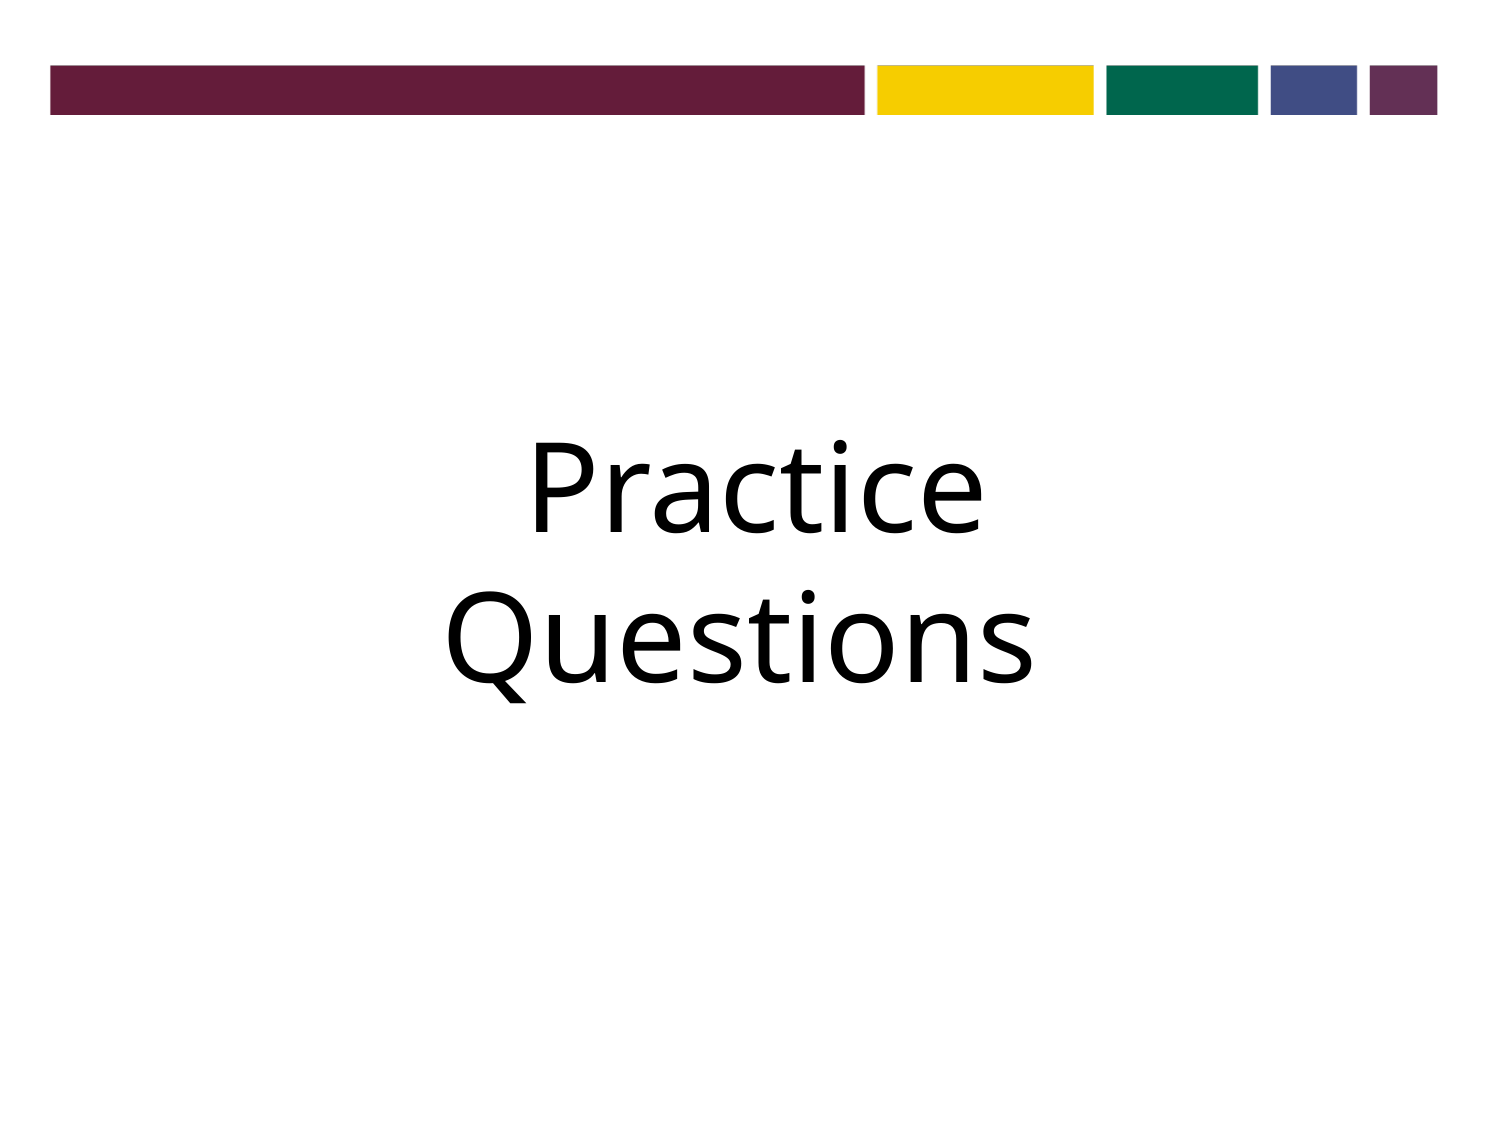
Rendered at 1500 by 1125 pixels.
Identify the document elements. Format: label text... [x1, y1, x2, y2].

picture [37, 49, 1438, 116]
text_box Practice Questions [237, 399, 1275, 715]
